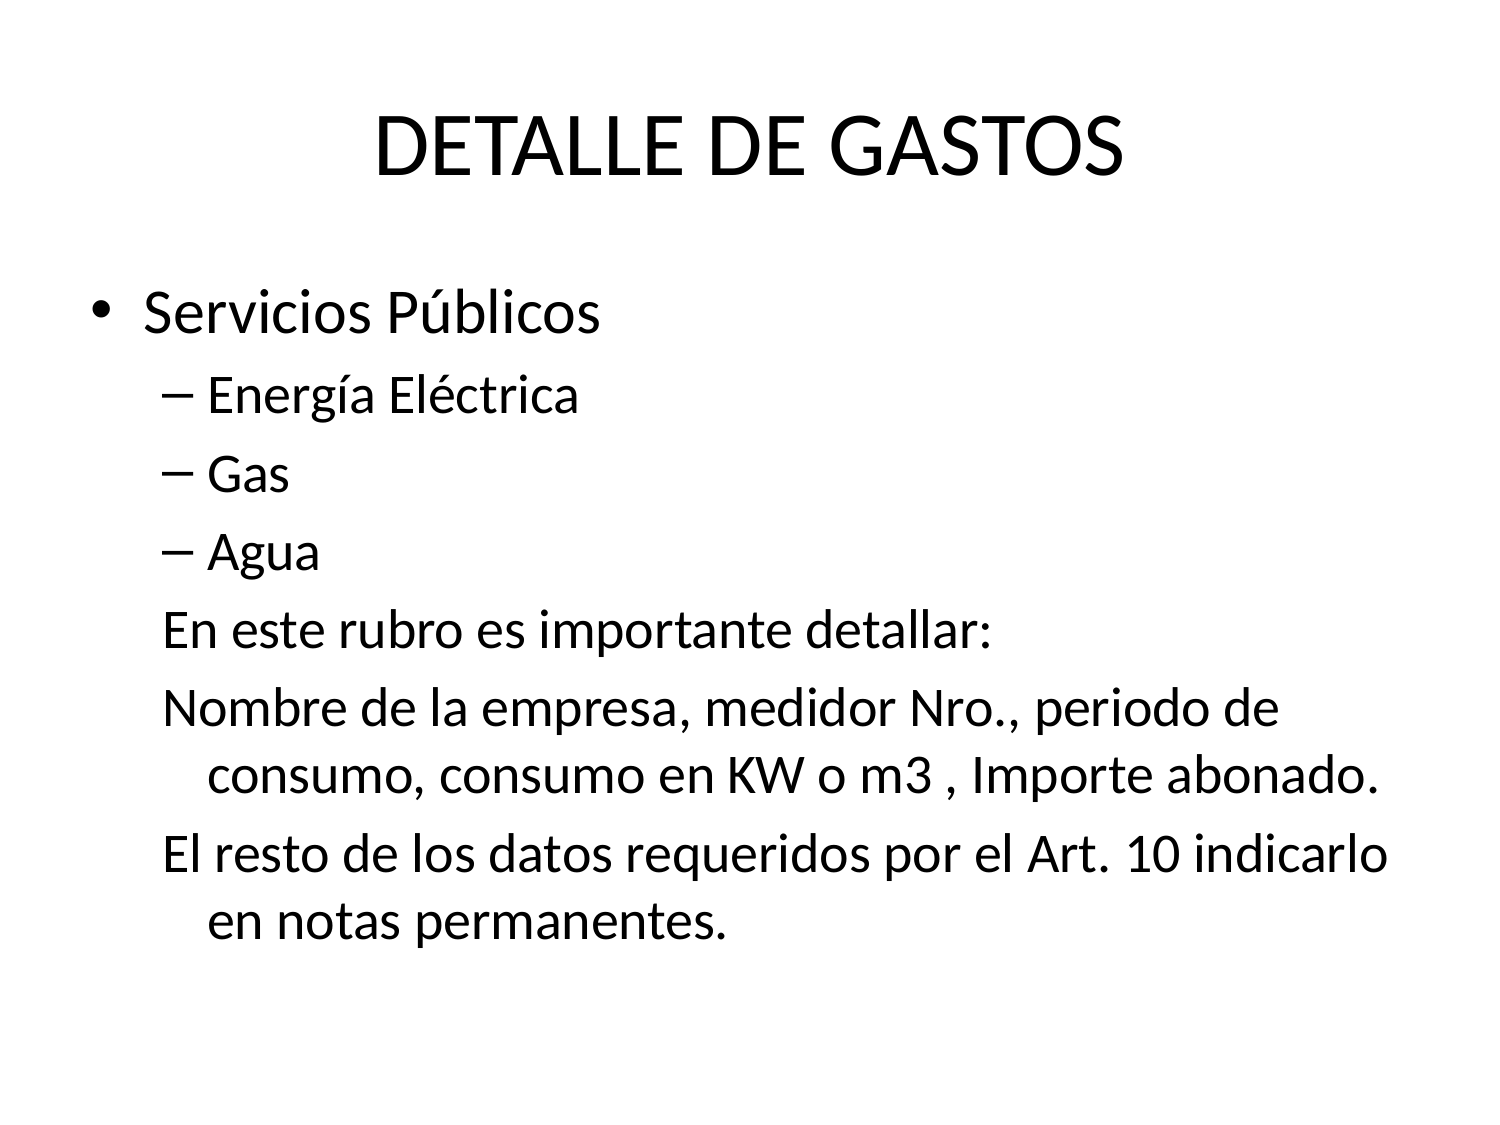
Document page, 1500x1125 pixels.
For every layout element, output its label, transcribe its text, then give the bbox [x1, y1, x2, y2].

title DETALLE DE GASTOS [75, 45, 1425, 233]
list Servicios Públicos Energía Eléctrica Gas Agua En este rubro es importante detallar: Nombre de la empresa, medidor Nro., periodo de consumo, consumo en KW o m3 , Importe abonado. El resto de los datos requeridos por el Art. 10 indicarlo en notas permanentes. [75, 262, 1425, 1005]
